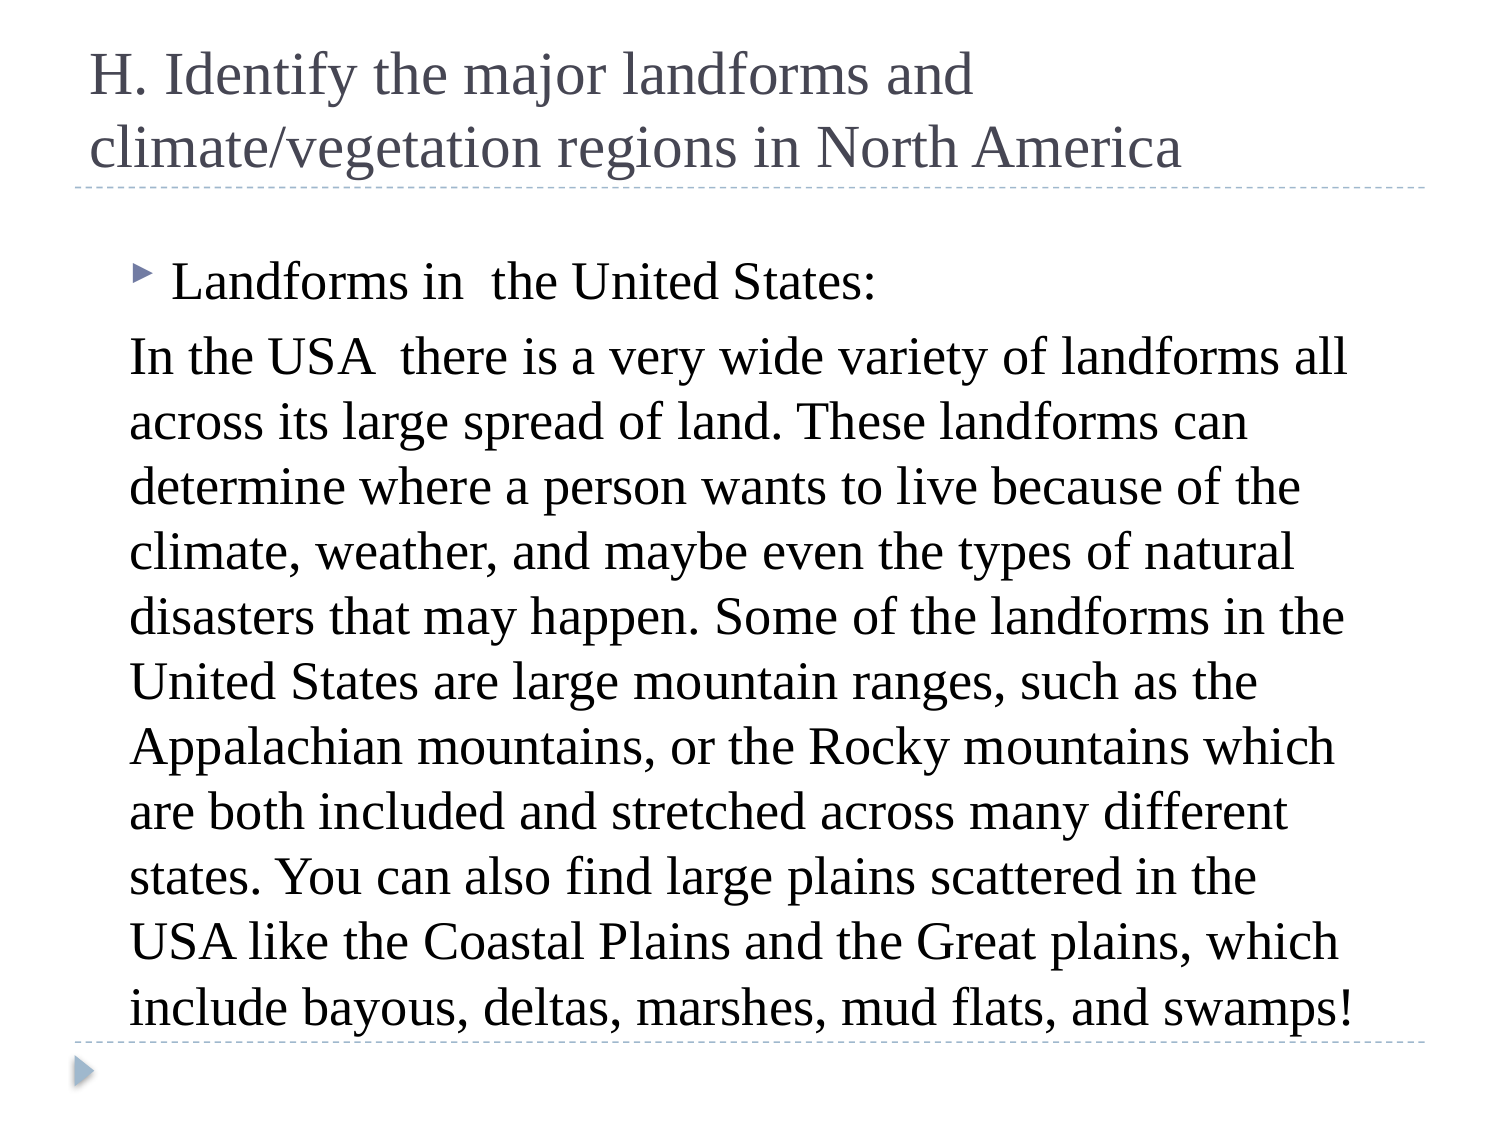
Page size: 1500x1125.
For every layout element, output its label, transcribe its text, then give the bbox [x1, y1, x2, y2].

title H. Identify the major landforms and climate/vegetation regions in North America [75, 24, 1425, 188]
list Landforms in the United States: In the USA there is a very wide variety of landforms all across its large spread of land. These landforms can determine where a person wants to live because of the climate, weather, and maybe even the types of natural disasters that may happen. Some of the landforms in the United States are large mountain ranges, such as the Appalachian mountains, or the Rocky mountains which are both included and stretched across many different states. You can also find large plains scattered in the USA like the Coastal Plains and the Great plains, which include bayous, deltas, marshes, mud flats, and swamps! [114, 237, 1386, 1075]
